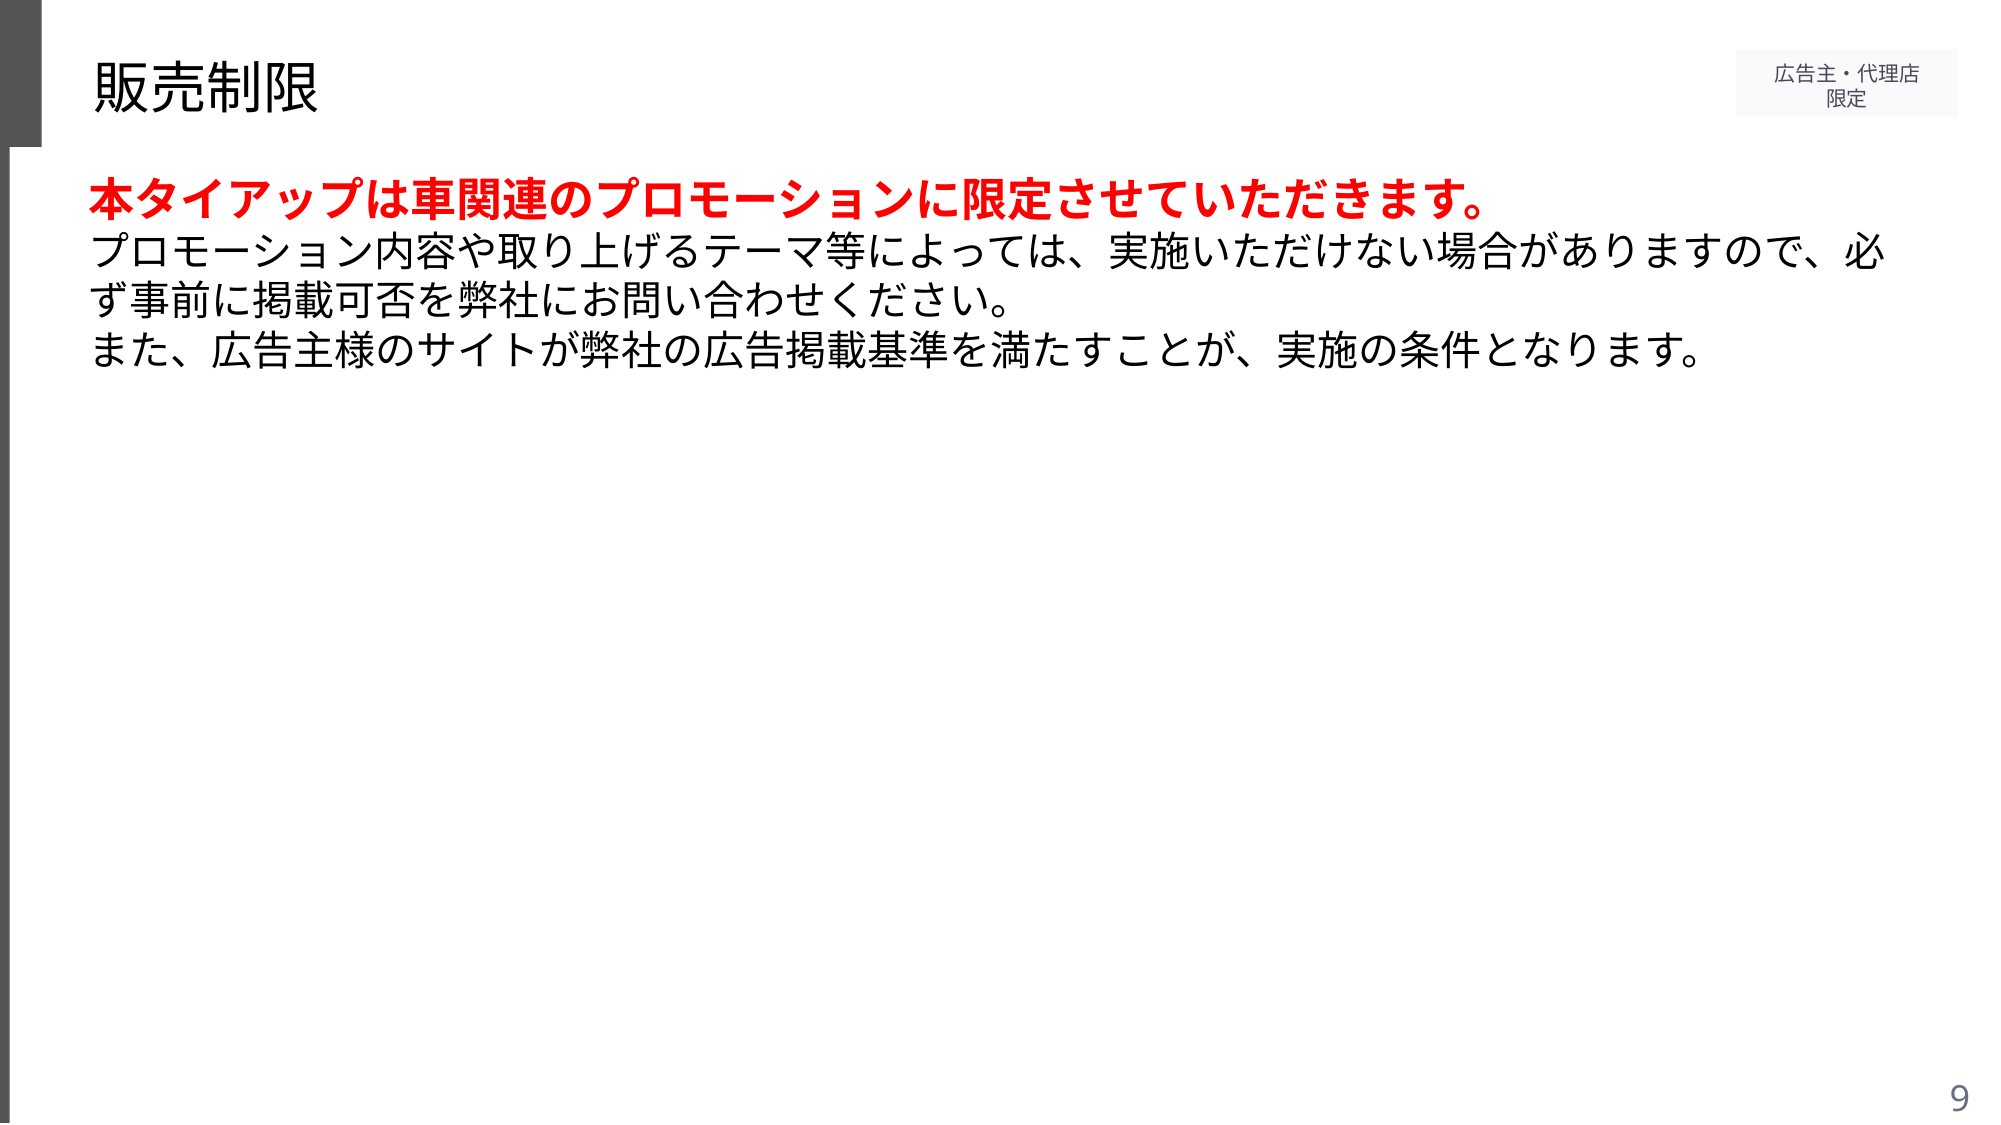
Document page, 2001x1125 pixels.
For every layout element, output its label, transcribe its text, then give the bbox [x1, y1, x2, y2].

title 販売制限 [78, 42, 1693, 130]
text_box 本タイアップは車関連のプロモーションに限定させていただきます。 プロモーション内容や取り上げるテーマ等によっては、実施いただけない場合がありますので、必ず事前に掲載可否を弊社にお問い合わせください。 また、広告主様のサイトが弊社の広告掲載基準を満たすことが、実施の条件となります。 [69, 160, 1931, 383]
